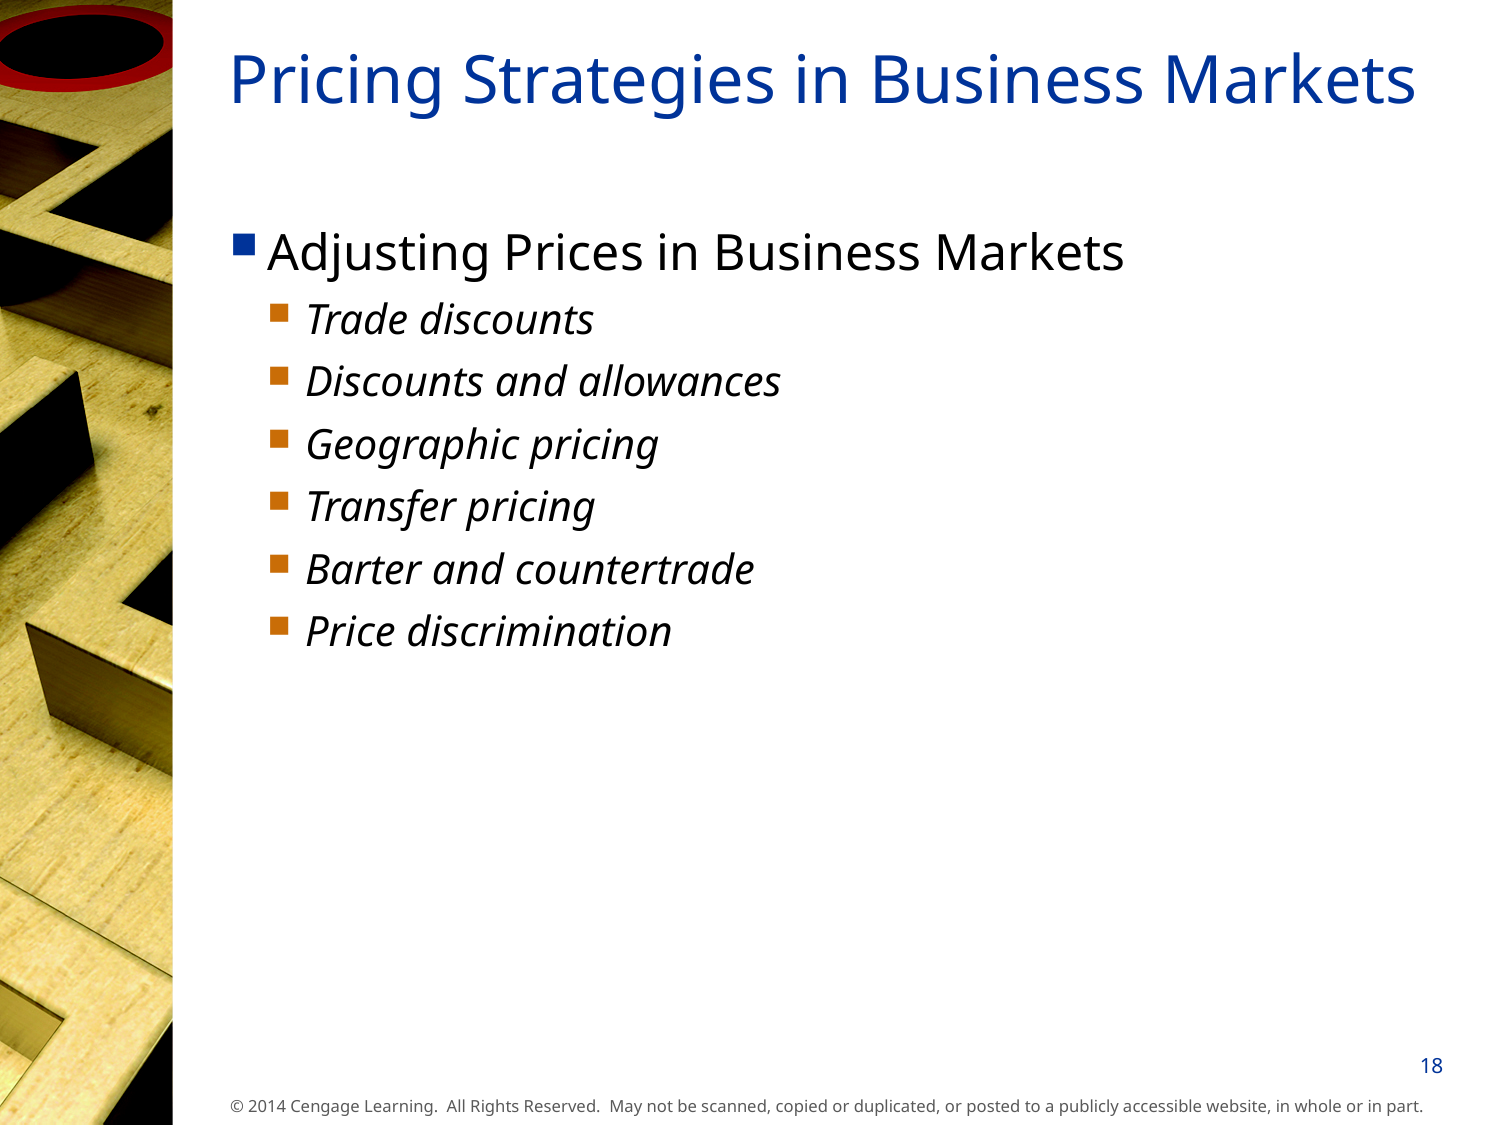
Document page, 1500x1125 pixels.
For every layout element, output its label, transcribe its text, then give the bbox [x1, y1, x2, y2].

list Adjusting Prices in Business Markets Trade discounts Discounts and allowances Geographic pricing Transfer pricing Barter and countertrade Price discrimination [215, 212, 1478, 981]
picture [0, 0, 173, 1125]
title Pricing Strategies in Business Markets [213, 29, 1454, 213]
slide_number 18 [1386, 1037, 1478, 1097]
